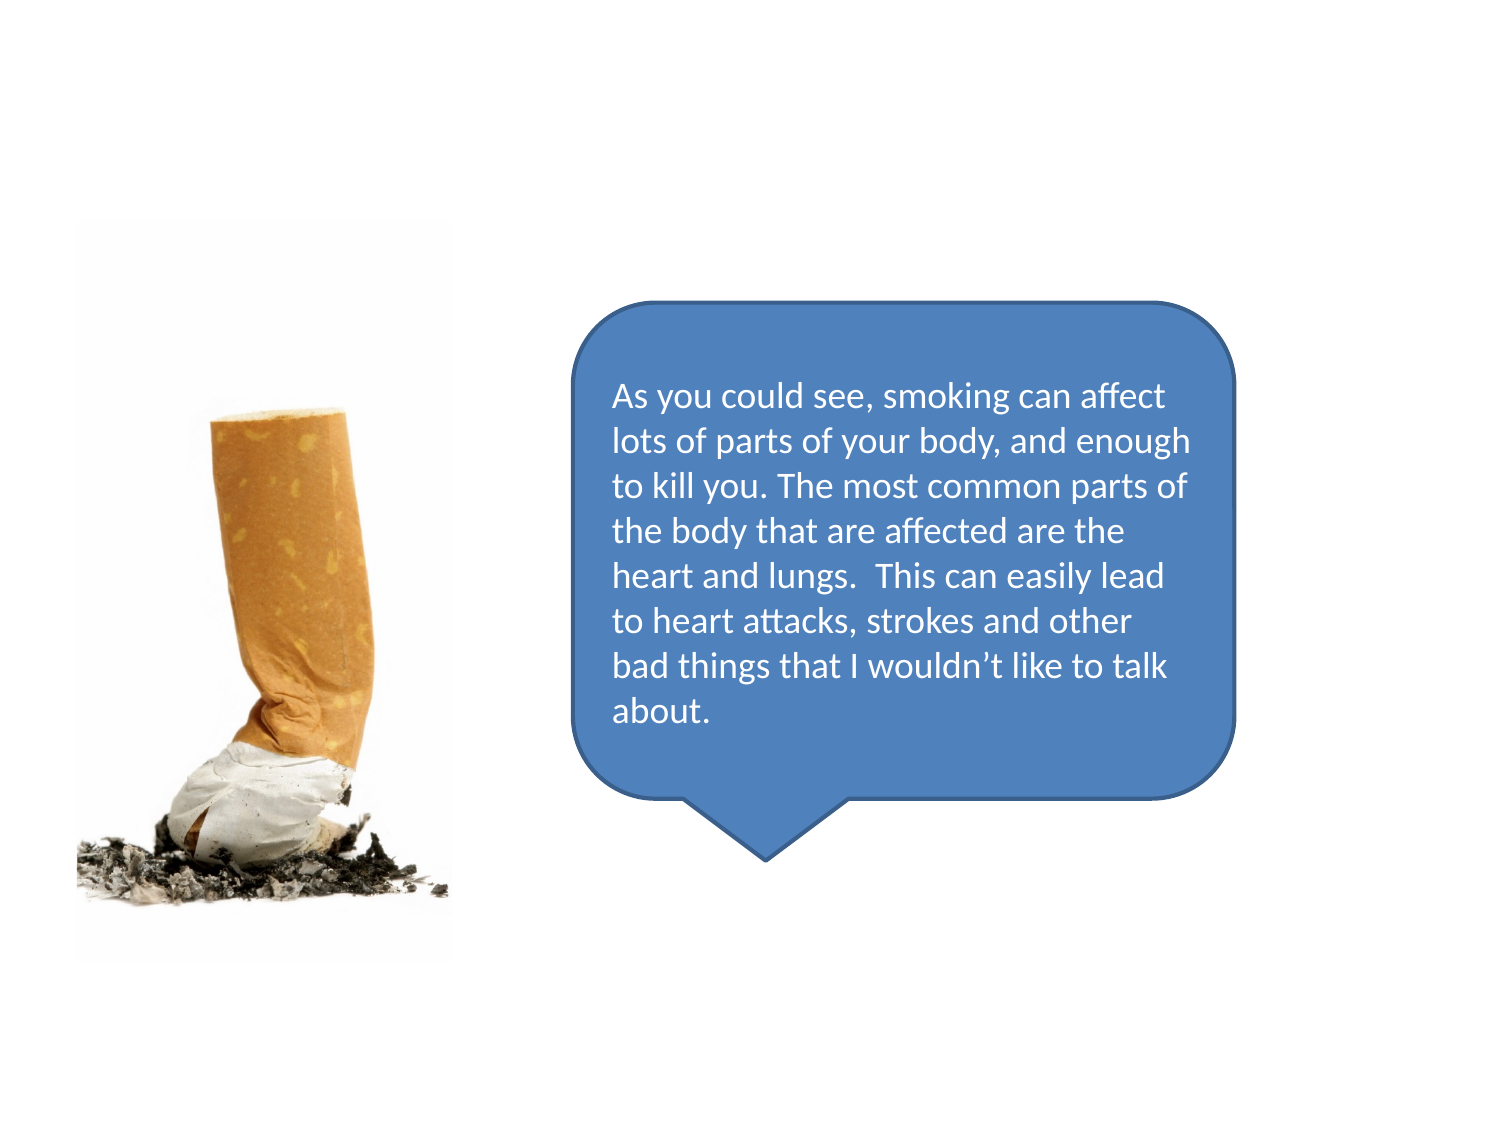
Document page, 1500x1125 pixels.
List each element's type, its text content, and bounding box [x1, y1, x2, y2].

text_box As you could see, smoking can affect lots of parts of your body, and enough to kill you. The most common parts of the body that are affected are the heart and lungs. This can easily lead to heart attacks, strokes and other bad things that I wouldn’t like to talk about. [570, 300, 1237, 863]
picture [76, 219, 452, 963]
